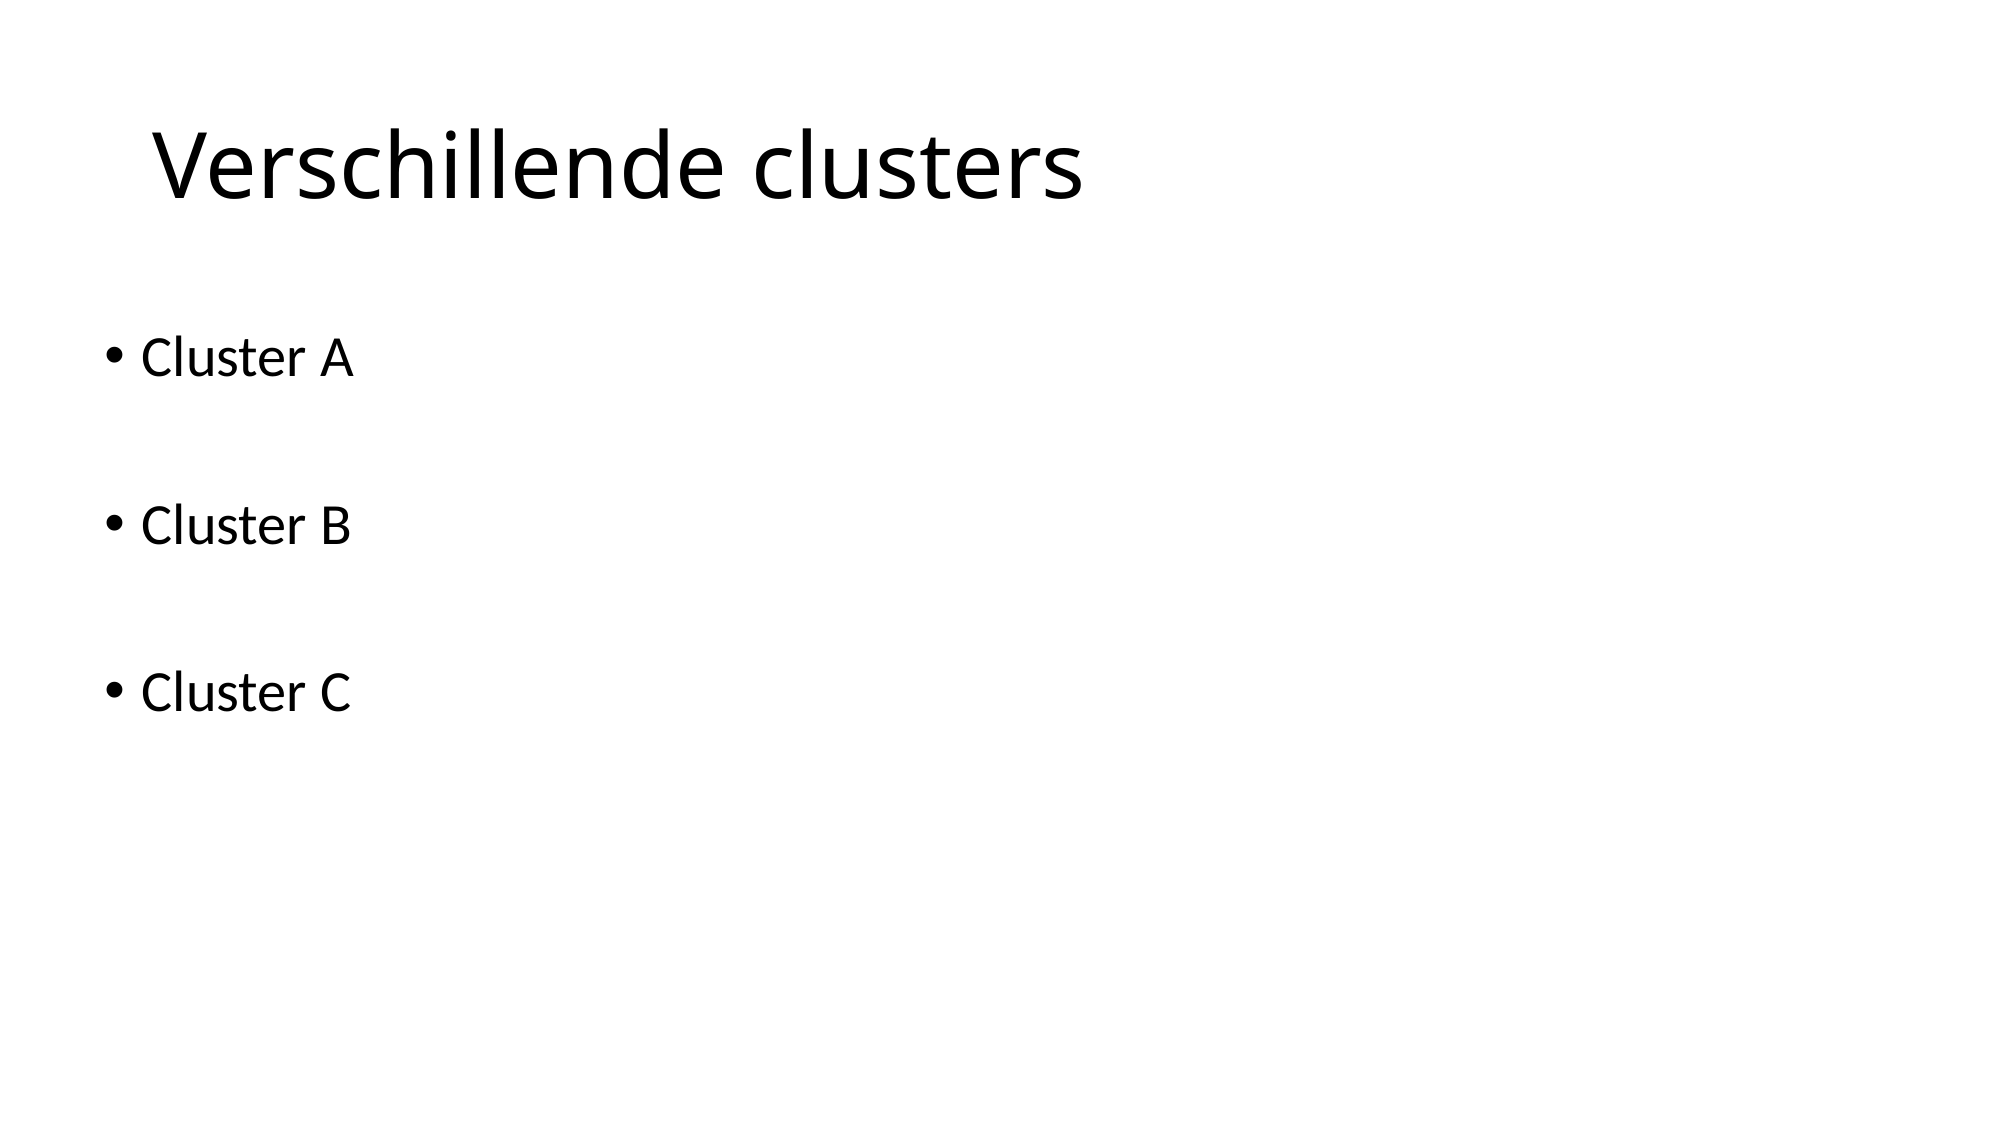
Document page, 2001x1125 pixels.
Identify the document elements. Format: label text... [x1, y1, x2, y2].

title Verschillende clusters [137, 59, 1863, 278]
list Cluster A Cluster B Cluster C [89, 318, 1500, 956]
